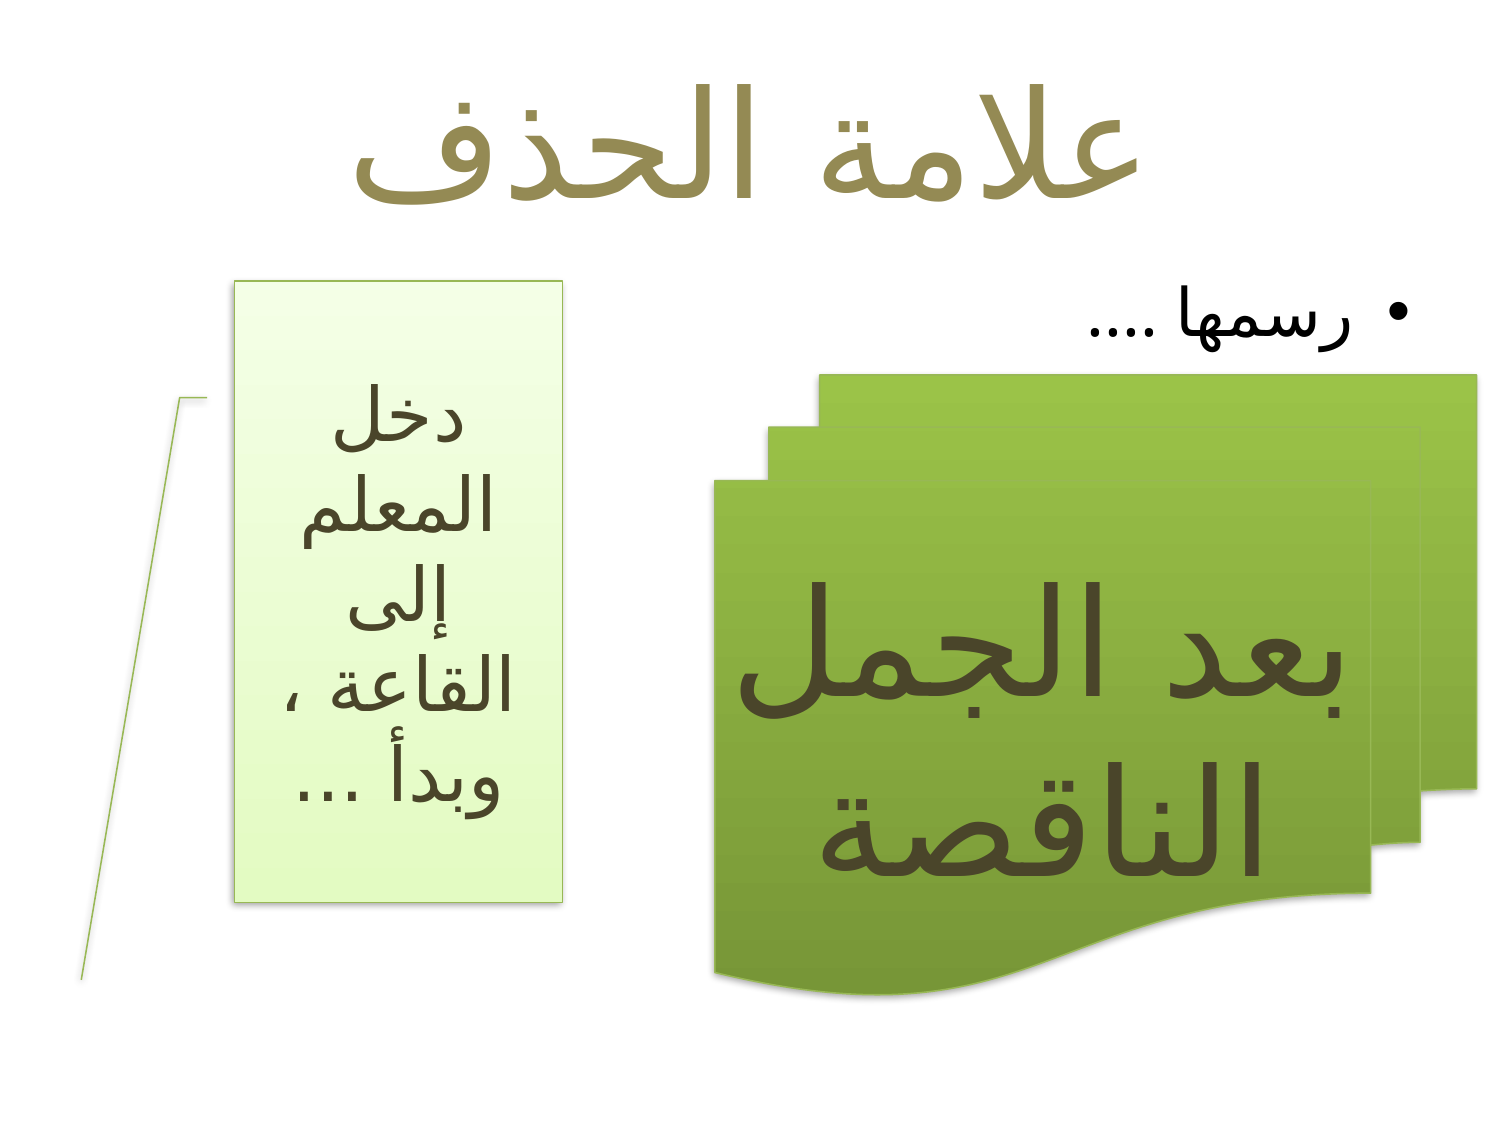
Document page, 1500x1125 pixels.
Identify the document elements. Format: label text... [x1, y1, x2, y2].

text_box دخل المعلم إلى القاعة ، وبدأ ... [80, 396, 208, 981]
title علامة الحذف [75, 45, 1425, 233]
list رسمها .... [75, 262, 1425, 1005]
text_box دخل المعلم إلى القاعة ، وبدأ ... [234, 280, 563, 903]
text_box بعد الجمل الناقصة [714, 374, 1478, 996]
